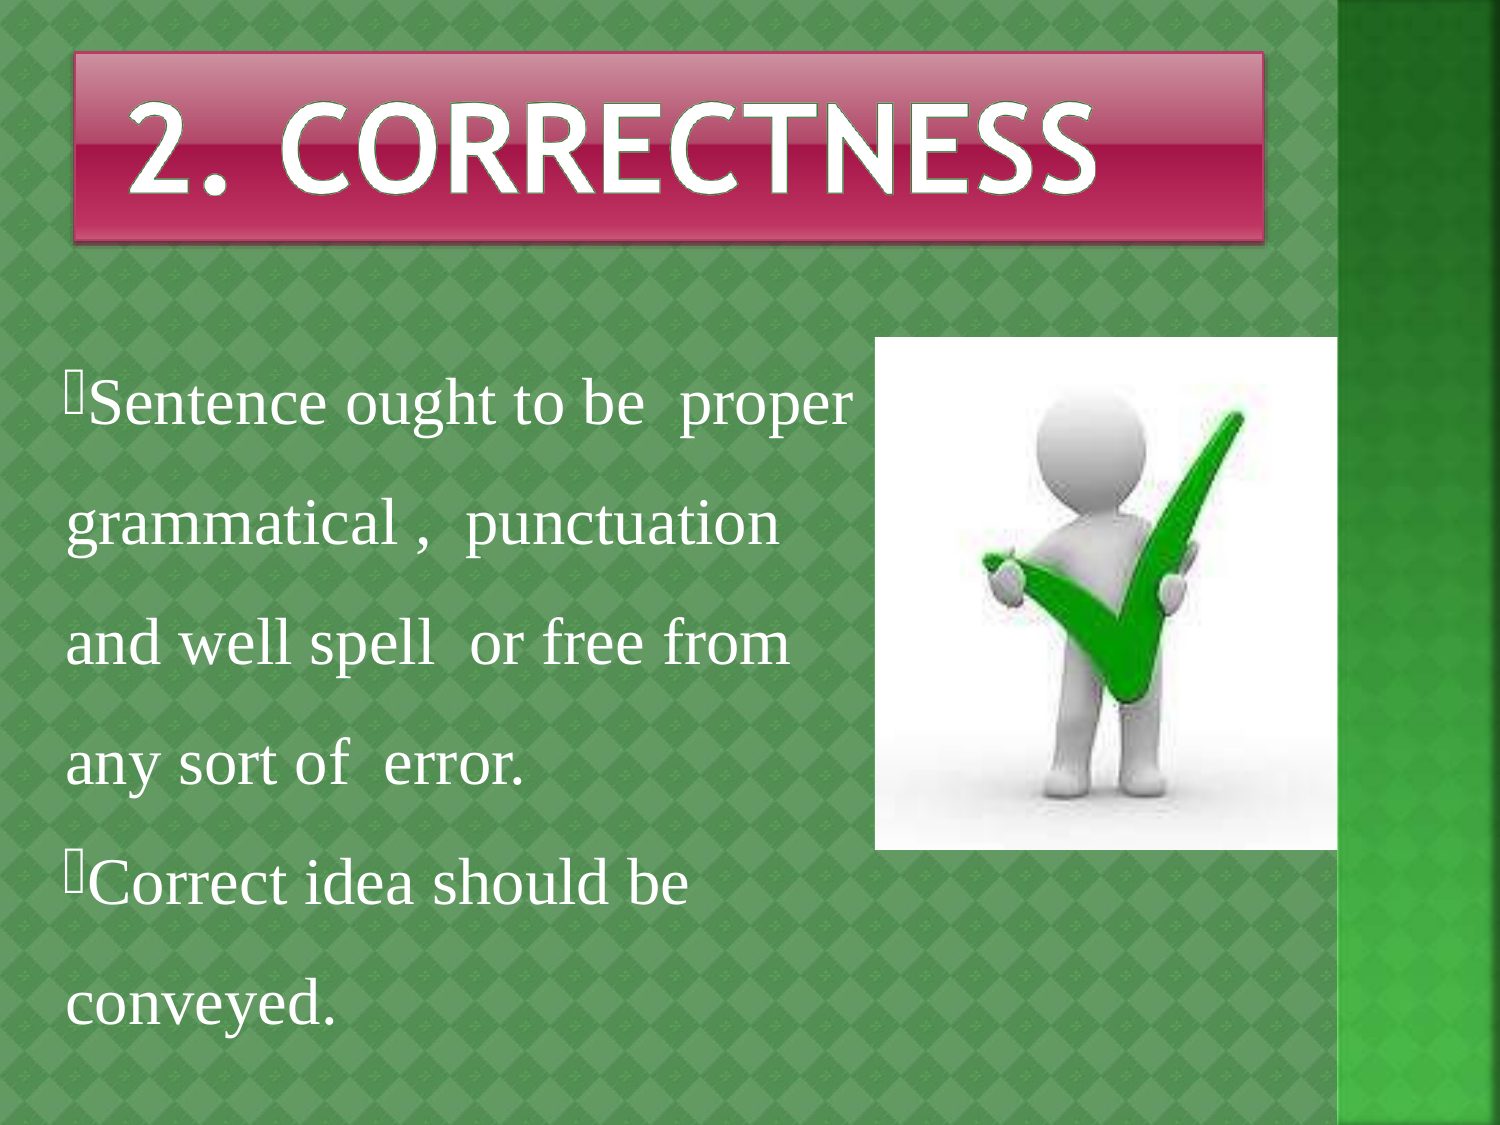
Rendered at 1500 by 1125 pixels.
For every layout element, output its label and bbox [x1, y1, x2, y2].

text_box [0, 0, 1500, 1125]
